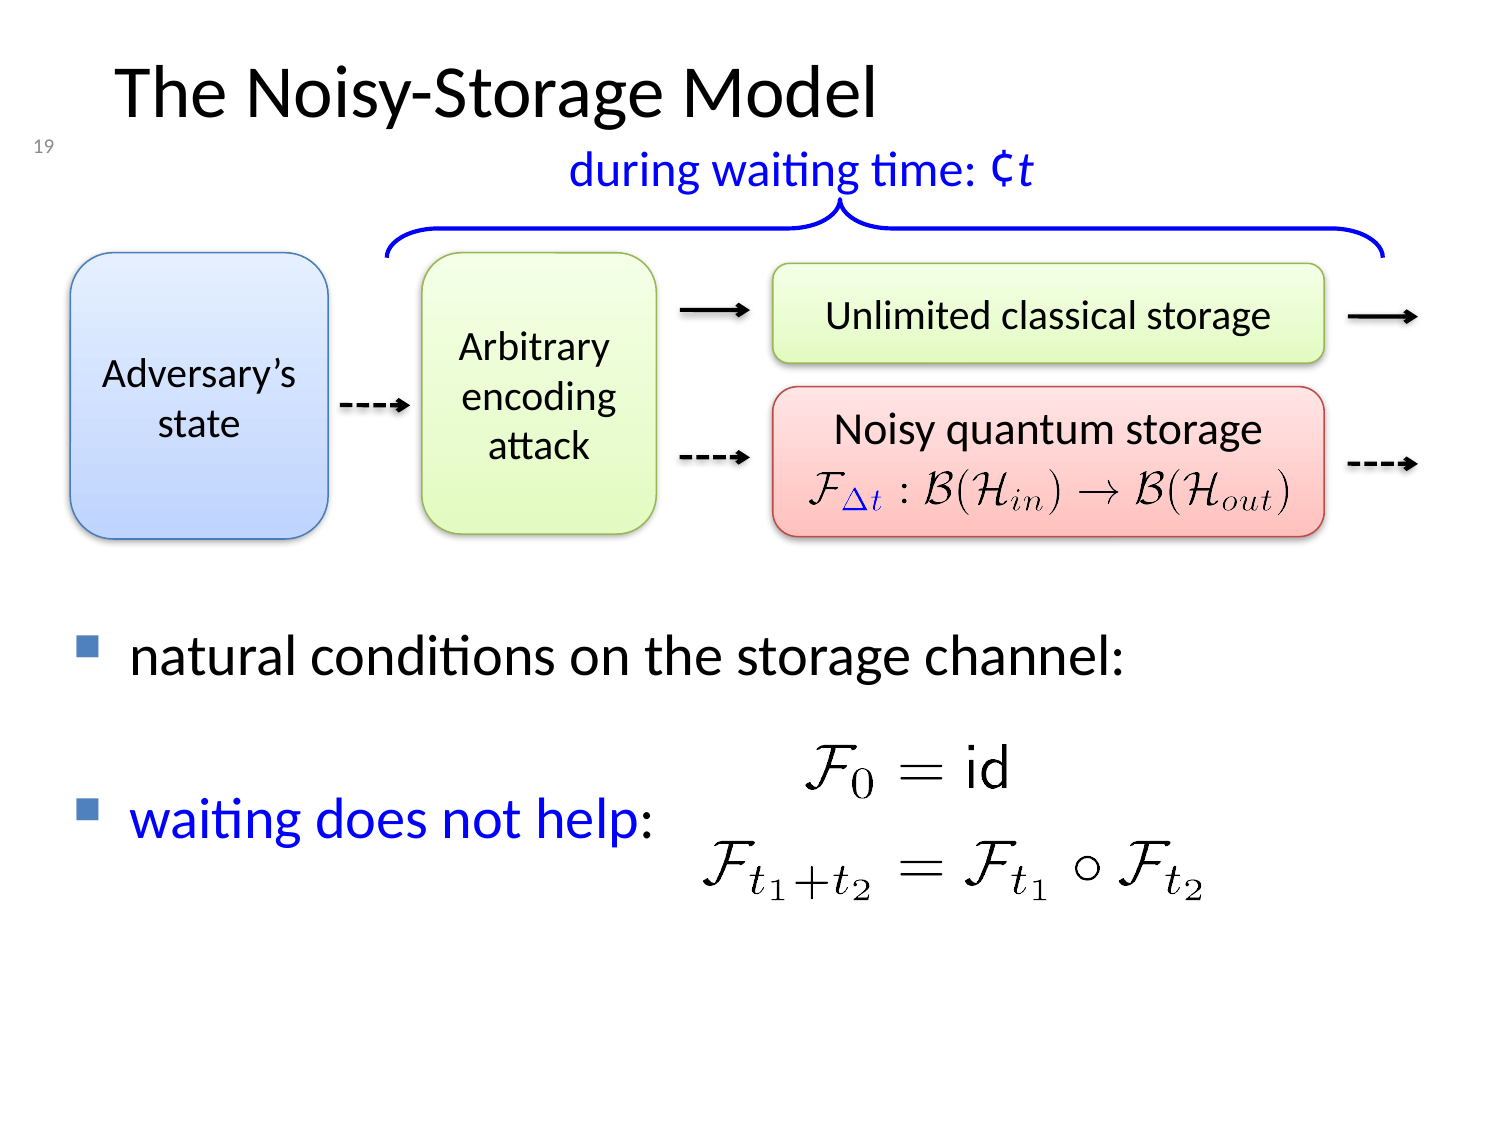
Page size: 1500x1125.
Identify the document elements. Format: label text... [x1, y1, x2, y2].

picture [808, 468, 1291, 519]
text_box [385, 204, 1384, 258]
text_box Arbitrary encoding attack [421, 258, 658, 535]
text_box during waiting time: ¢t [454, 128, 1149, 204]
text_box Adversary’s state [69, 251, 329, 540]
picture [702, 739, 1203, 907]
list natural conditions on the storage channel: waiting does not help: [58, 609, 1442, 1102]
text_box Noisy quantum storage [771, 385, 1325, 538]
title The Noisy-Storage Model [100, 35, 1343, 188]
text_box Unlimited classical storage [771, 262, 1325, 365]
